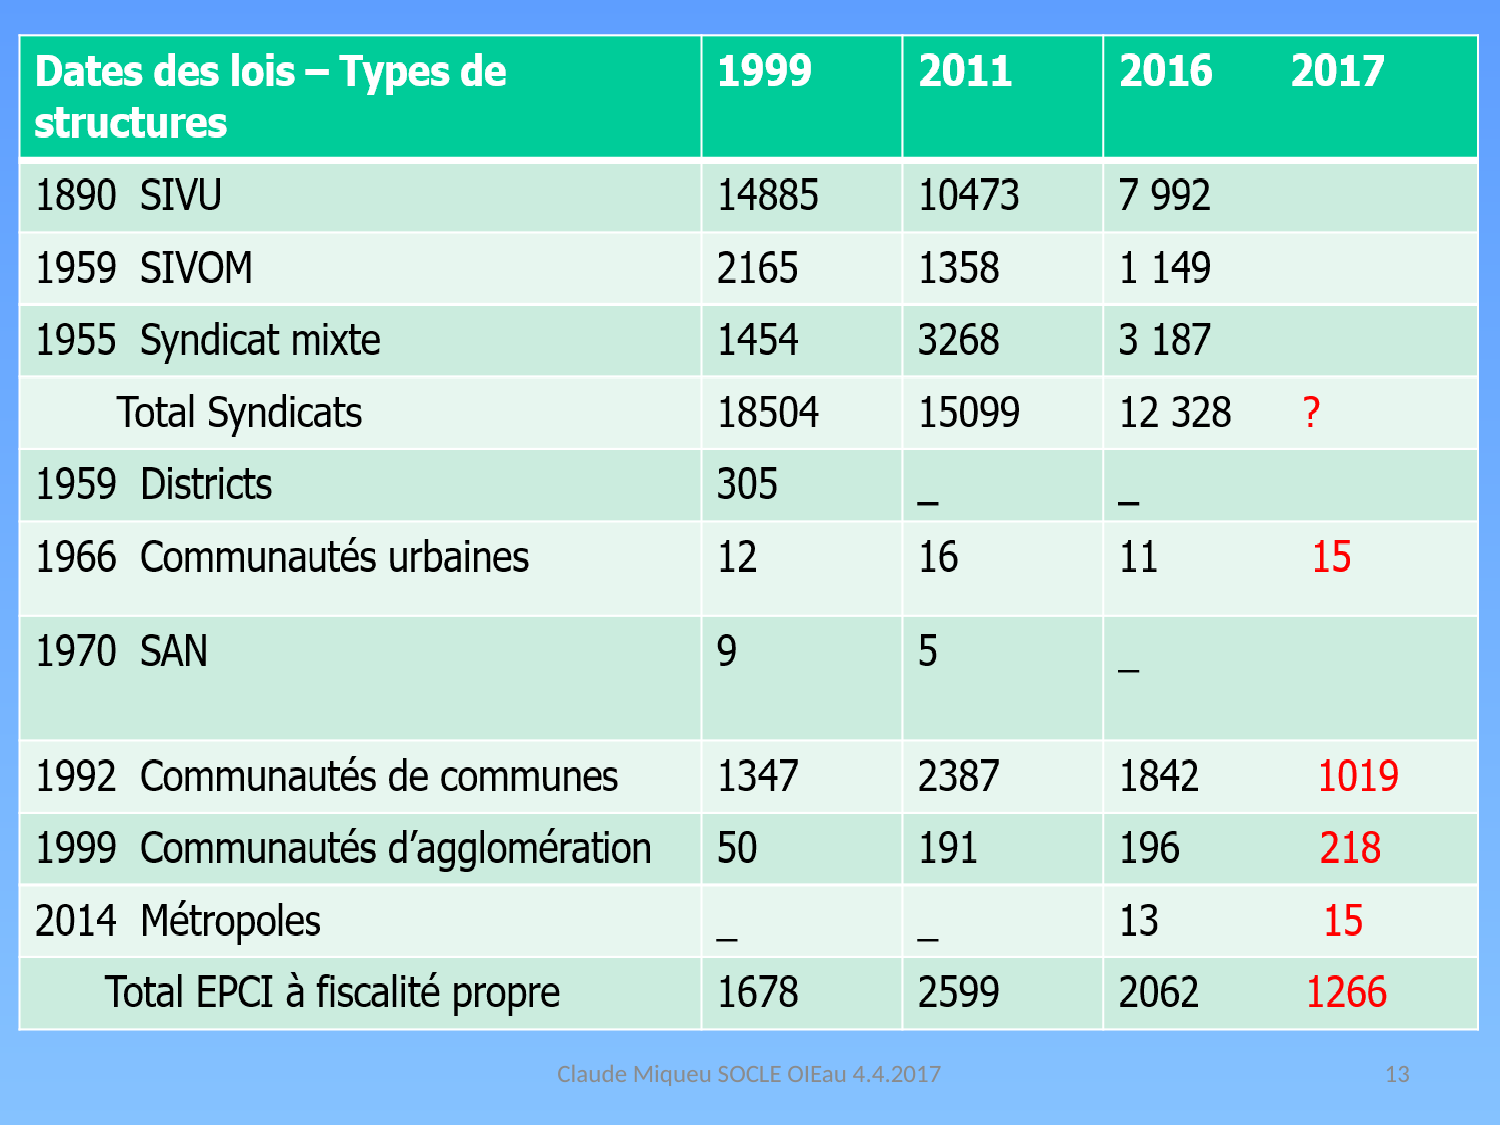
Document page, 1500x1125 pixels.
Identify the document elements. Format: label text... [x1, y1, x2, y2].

footer Claude Miqueu SOCLE OIEau 4.4.2017 [512, 1052, 988, 1103]
slide_number 13 [1074, 1052, 1425, 1103]
picture [18, 30, 1482, 1043]
